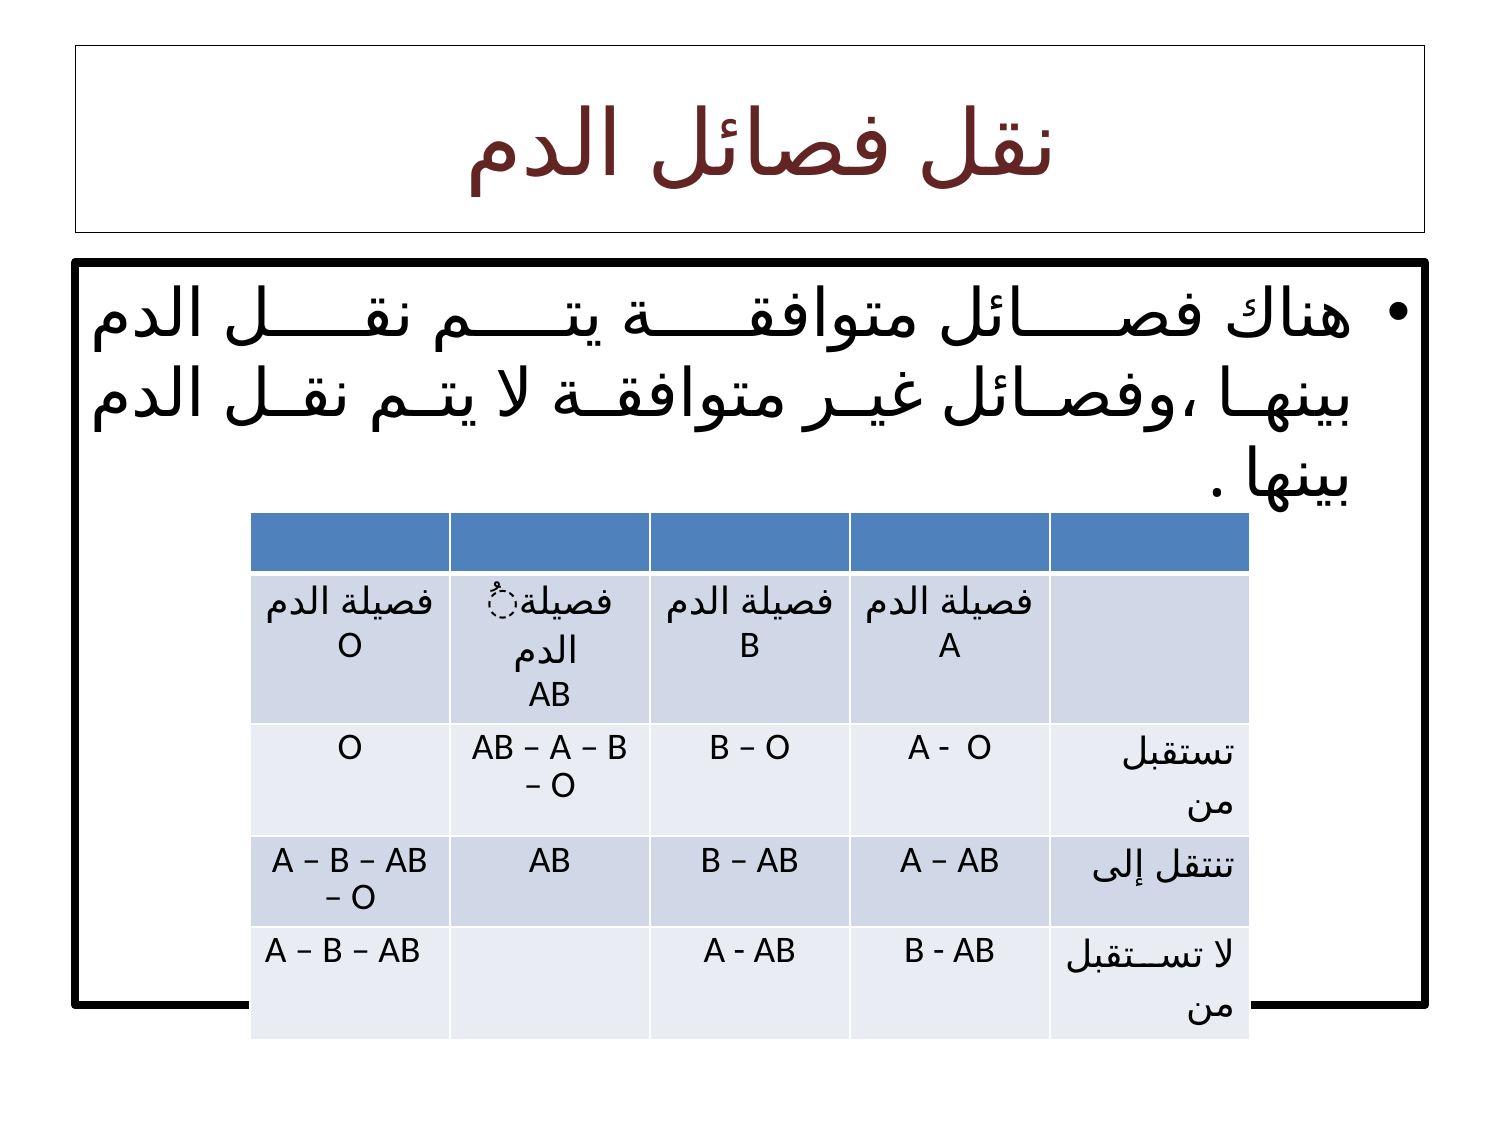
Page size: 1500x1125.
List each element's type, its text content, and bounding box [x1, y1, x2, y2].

table_header [451, 513, 649, 571]
table_header [851, 513, 1049, 571]
title نقل فصائل الدم [75, 45, 1425, 233]
table_cell ُفصيلة الدم AB [451, 576, 649, 723]
table_cell O [251, 725, 449, 835]
table_header [651, 513, 849, 571]
table_cell [1051, 576, 1249, 723]
table_cell A - O [851, 725, 1049, 835]
table_cell فصيلة الدم O [251, 576, 449, 723]
table_cell A – B – AB – O [251, 837, 449, 926]
table_cell B – AB [651, 837, 849, 926]
table_cell B – O [651, 725, 849, 835]
list هناك فصائل متوافقة يتم نقل الدم بينها ،وفصائل غير متوافقة لا يتم نقل الدم بينها . [75, 262, 1425, 1005]
table_header [1051, 513, 1249, 571]
table_cell A - AB [651, 928, 849, 1039]
table_cell AB [451, 837, 649, 926]
table_header [251, 513, 449, 571]
table_cell A – B – AB [251, 928, 449, 1039]
table_cell فصيلة الدم A [851, 576, 1049, 723]
table_cell AB – A – B – O [451, 725, 649, 835]
table_cell تنتقل إلى [1051, 837, 1249, 926]
table_cell فصيلة الدم B [651, 576, 849, 723]
table_cell تستقبل من [1051, 725, 1249, 835]
table_cell [451, 928, 649, 1039]
table_cell A – AB [851, 837, 1049, 926]
table_cell لا تستقبل من [1051, 928, 1249, 1039]
table_cell B - AB [851, 928, 1049, 1039]
